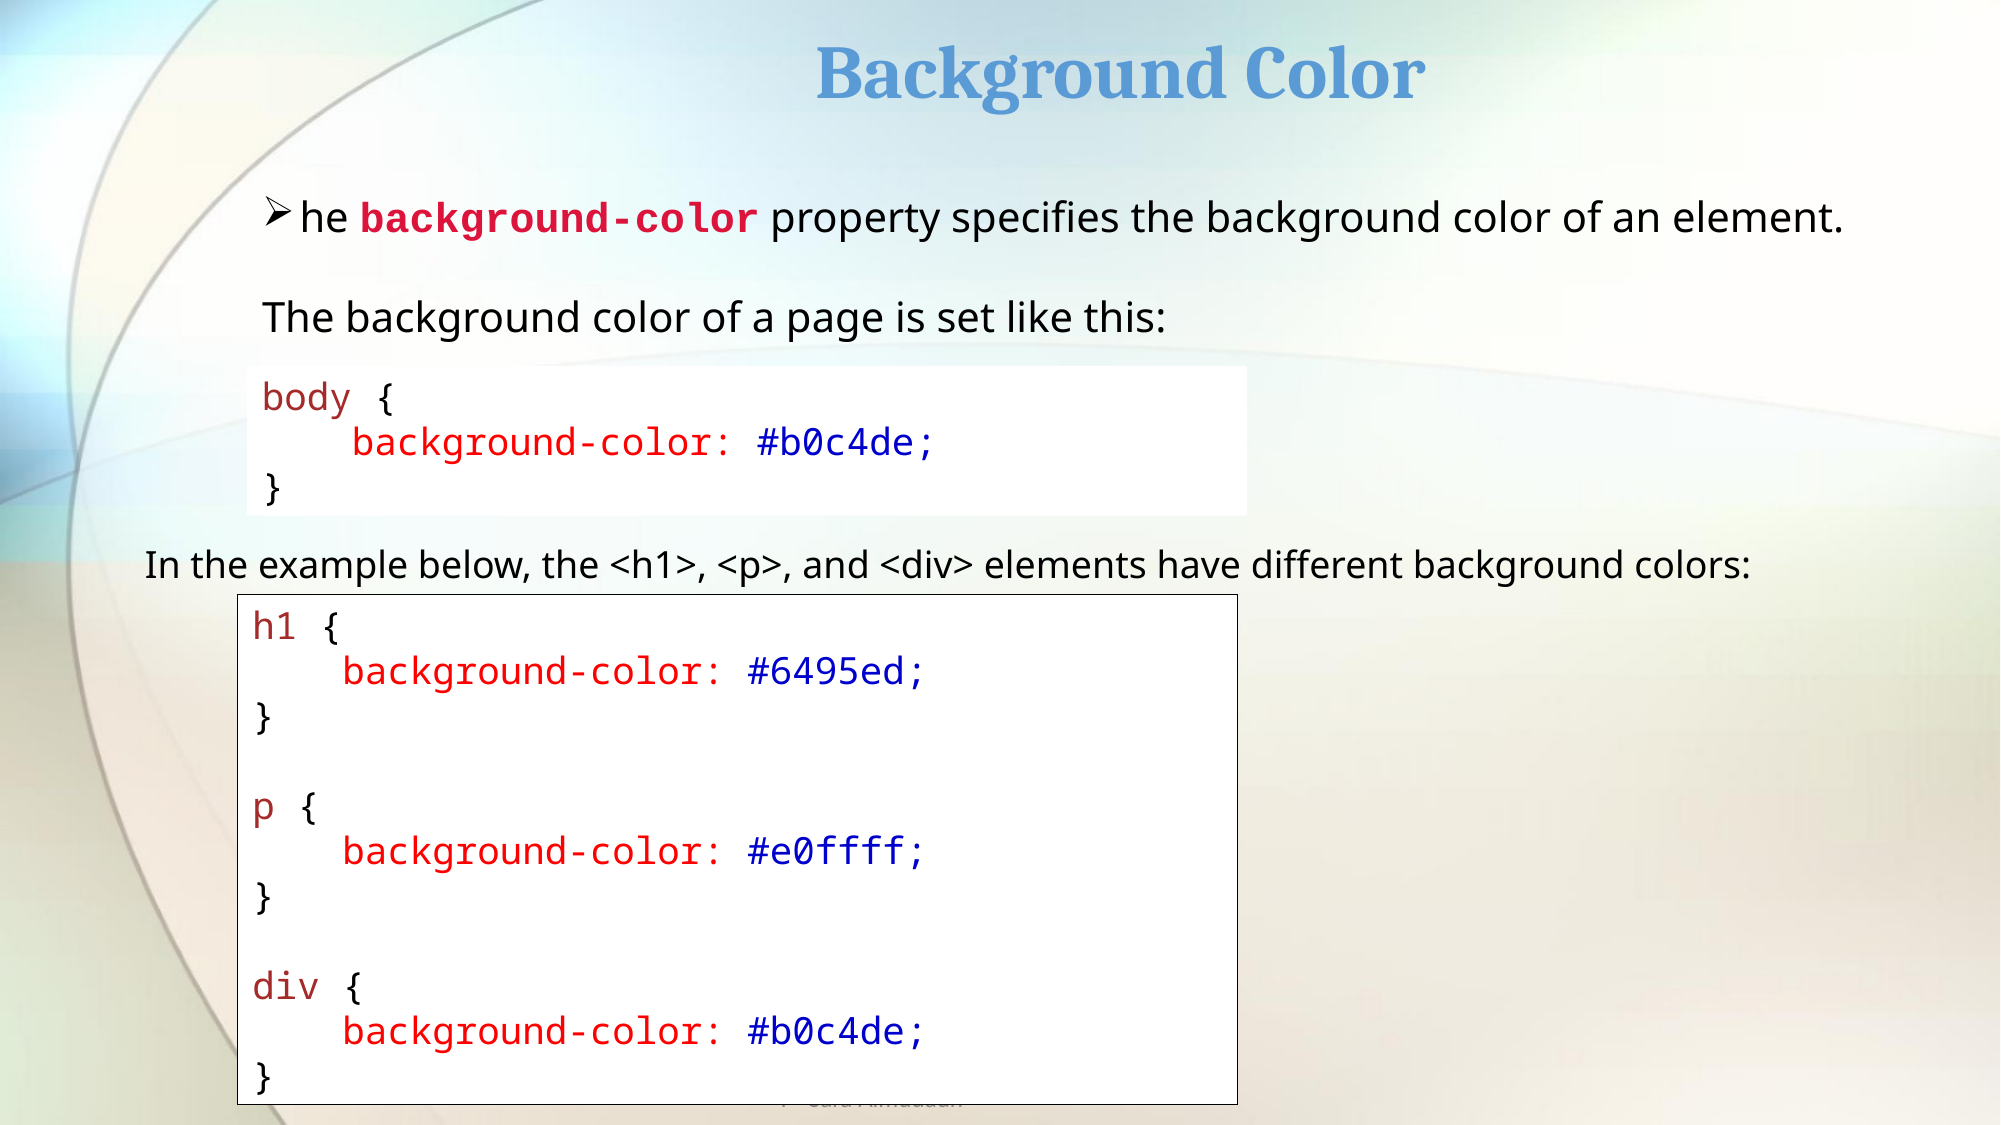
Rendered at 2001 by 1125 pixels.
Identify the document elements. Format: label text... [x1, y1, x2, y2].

list he background-color property specifies the background color of an element. The background color of a page is set like this: [247, 0, 1959, 533]
picture [0, 0, 2001, 1125]
text_box body { background-color: #b0c4de; } [247, 365, 1248, 516]
text_box h1 { background-color: #6495ed; } p { background-color: #e0ffff; } div { background-color: #b0c4de; } [237, 594, 1238, 1105]
text_box In the example below, the <h1>, <p>, and <div> elements have different background colors: [129, 533, 1959, 594]
